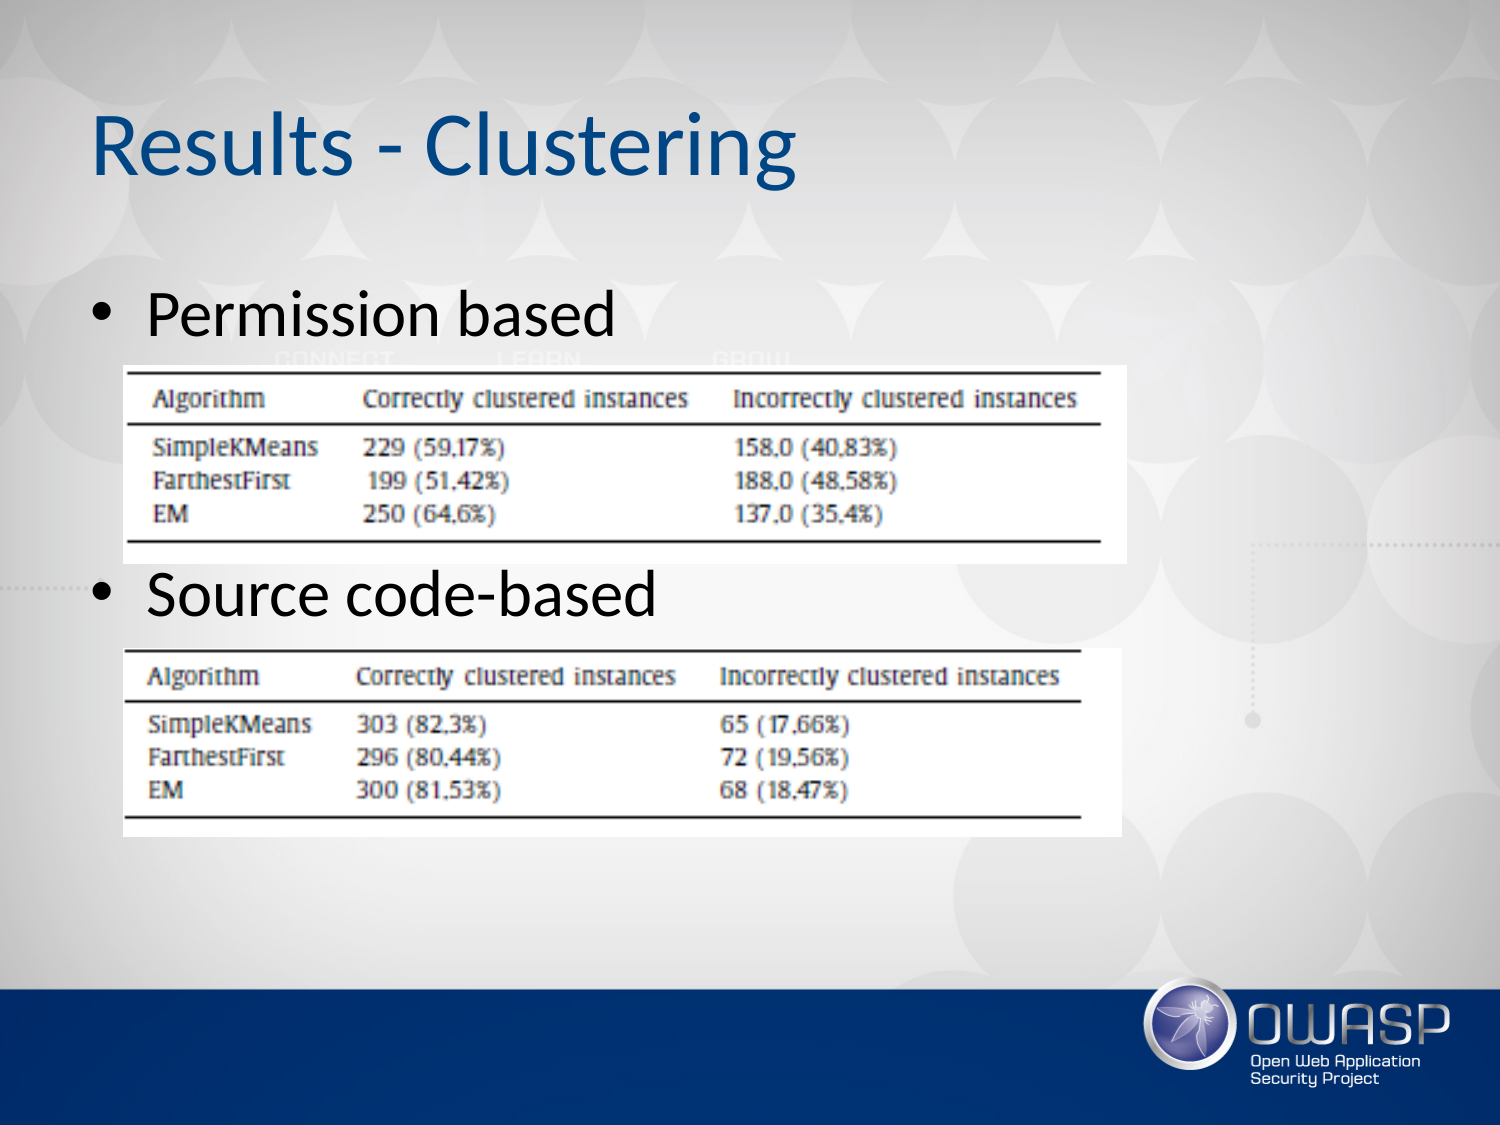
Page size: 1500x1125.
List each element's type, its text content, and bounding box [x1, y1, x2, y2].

picture [0, 0, 1500, 1125]
title Results - Clustering [75, 45, 1425, 233]
list Permission based Source code-based [75, 262, 1425, 940]
